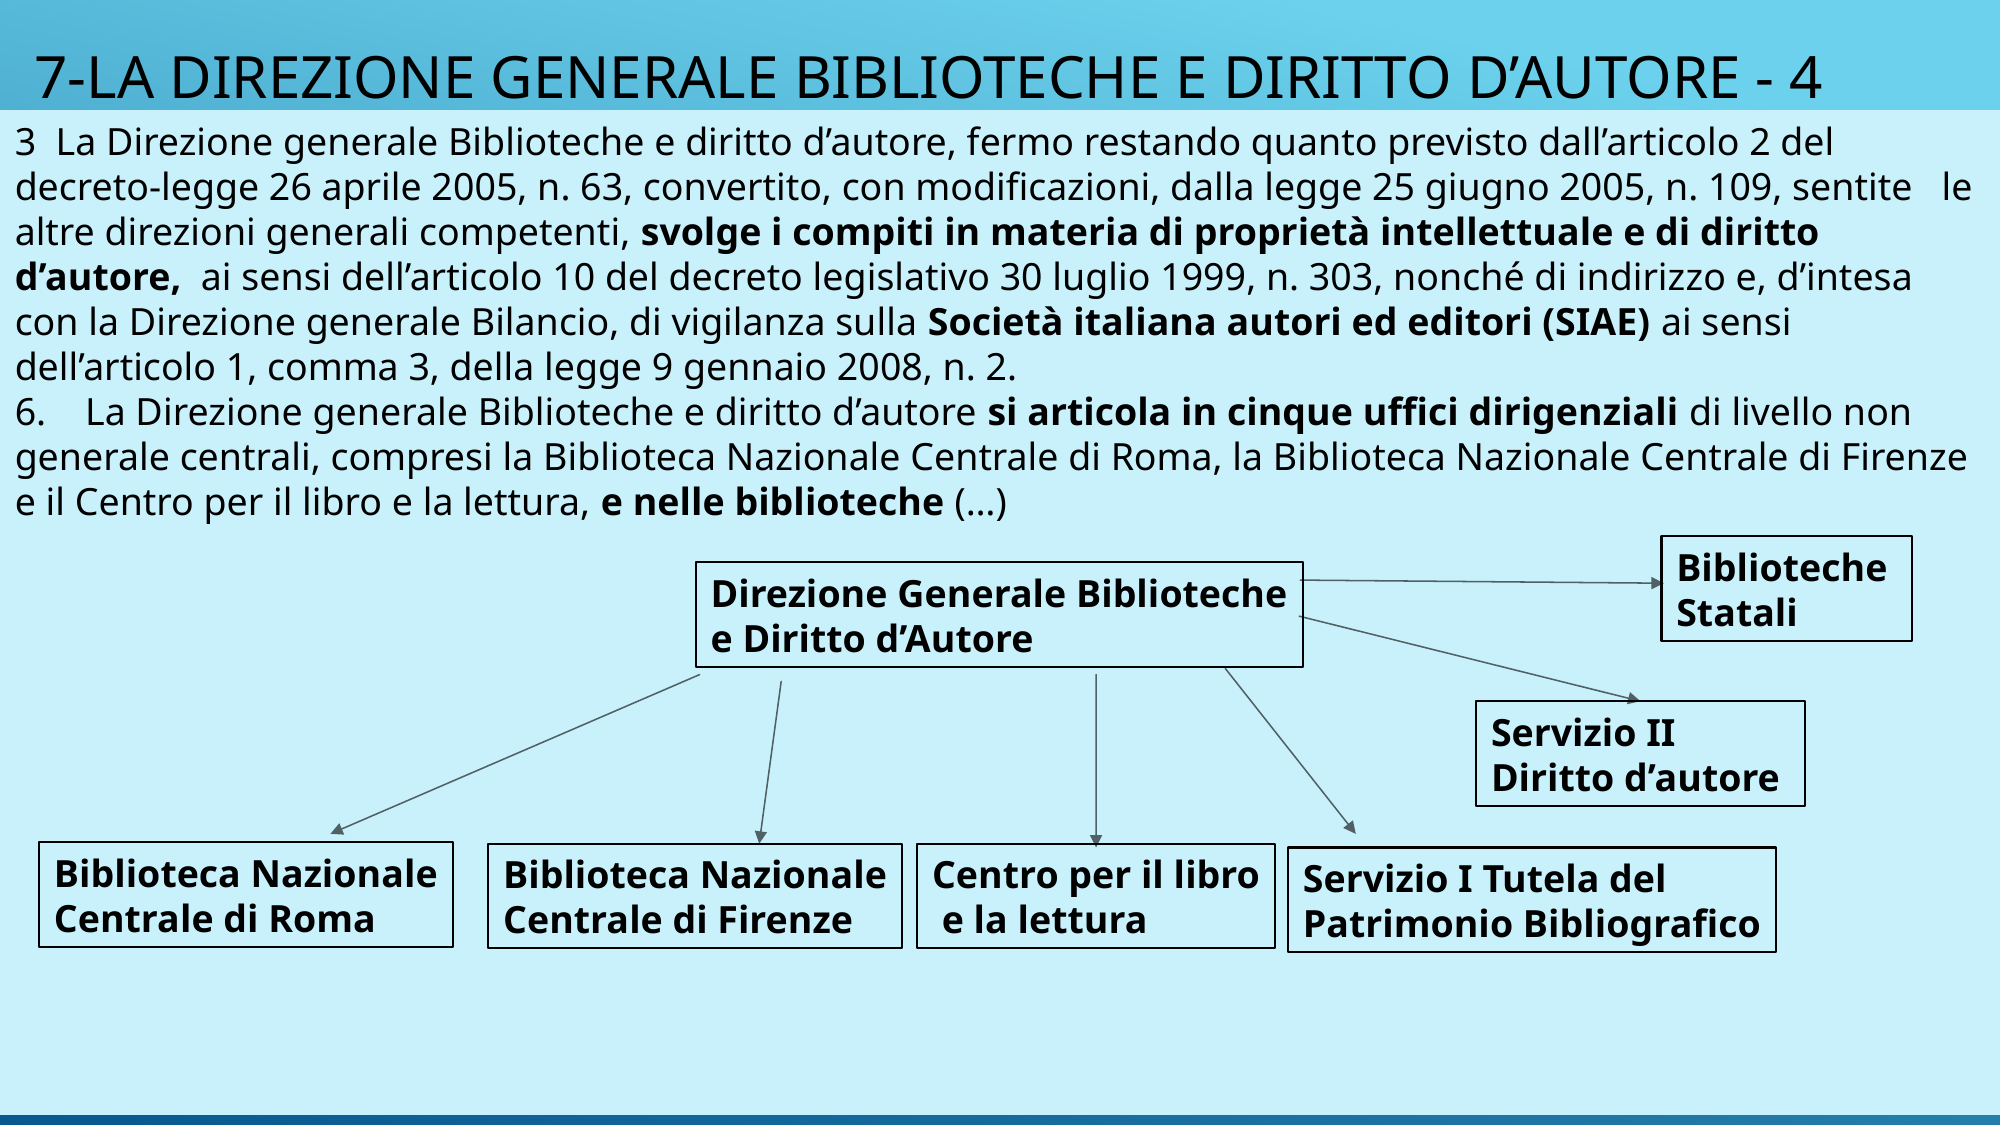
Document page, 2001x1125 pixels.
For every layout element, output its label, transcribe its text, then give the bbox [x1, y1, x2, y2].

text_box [330, 674, 700, 835]
text_box Servizio II Diritto d’autore [1476, 701, 1805, 806]
title 7-LA DIREZIONE GENERALE biblioteche e diritto d’autore - 4 [0, 0, 2000, 110]
text_box Biblioteca Nazionale Centrale di Roma [39, 842, 454, 947]
text_box Biblioteche Statali [1661, 536, 1913, 641]
text_box Direzione Generale Biblioteche e Diritto d’Autore [695, 562, 1303, 668]
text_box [1225, 668, 1357, 835]
text_box Biblioteca Nazionale Centrale di Firenze [488, 843, 903, 949]
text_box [1300, 579, 1665, 584]
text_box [1299, 615, 1641, 702]
text_box Servizio I Tutela del Patrimonio Bibliografico [1288, 847, 1776, 953]
text_box 3 La Direzione generale Biblioteche e diritto d’autore, fermo restando quanto previsto dall’articolo 2 del decreto-legge 26 aprile 2005, n. 63, convertito, con modificazioni, dalla legge 25 giugno 2005, n. 109, sentite le altre direzioni generali competenti, svolge i compiti in materia di proprietà intellettuale e di diritto d’autore, ai sensi dell’articolo 10 del decreto legislativo 30 luglio 1999, n. 303, nonché di indirizzo e, d’intesa con la Direzione generale Bilancio, di vigilanza sulla Società italiana autori ed editori (SIAE) ai sensi dell’articolo 1, comma 3, della legge 9 gennaio 2008, n. 2. 6. La Direzione generale Biblioteche e diritto d’autore si articola in cinque uffici dirigenziali di livello non generale centrali, compresi la Biblioteca Nazionale Centrale di Roma, la Biblioteca Nazionale Centrale di Firenze e il Centro per il libro e la lettura, e nelle biblioteche (…) [0, 110, 2000, 1115]
text_box Centro per il libro e la lettura [917, 843, 1276, 949]
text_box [758, 681, 782, 844]
